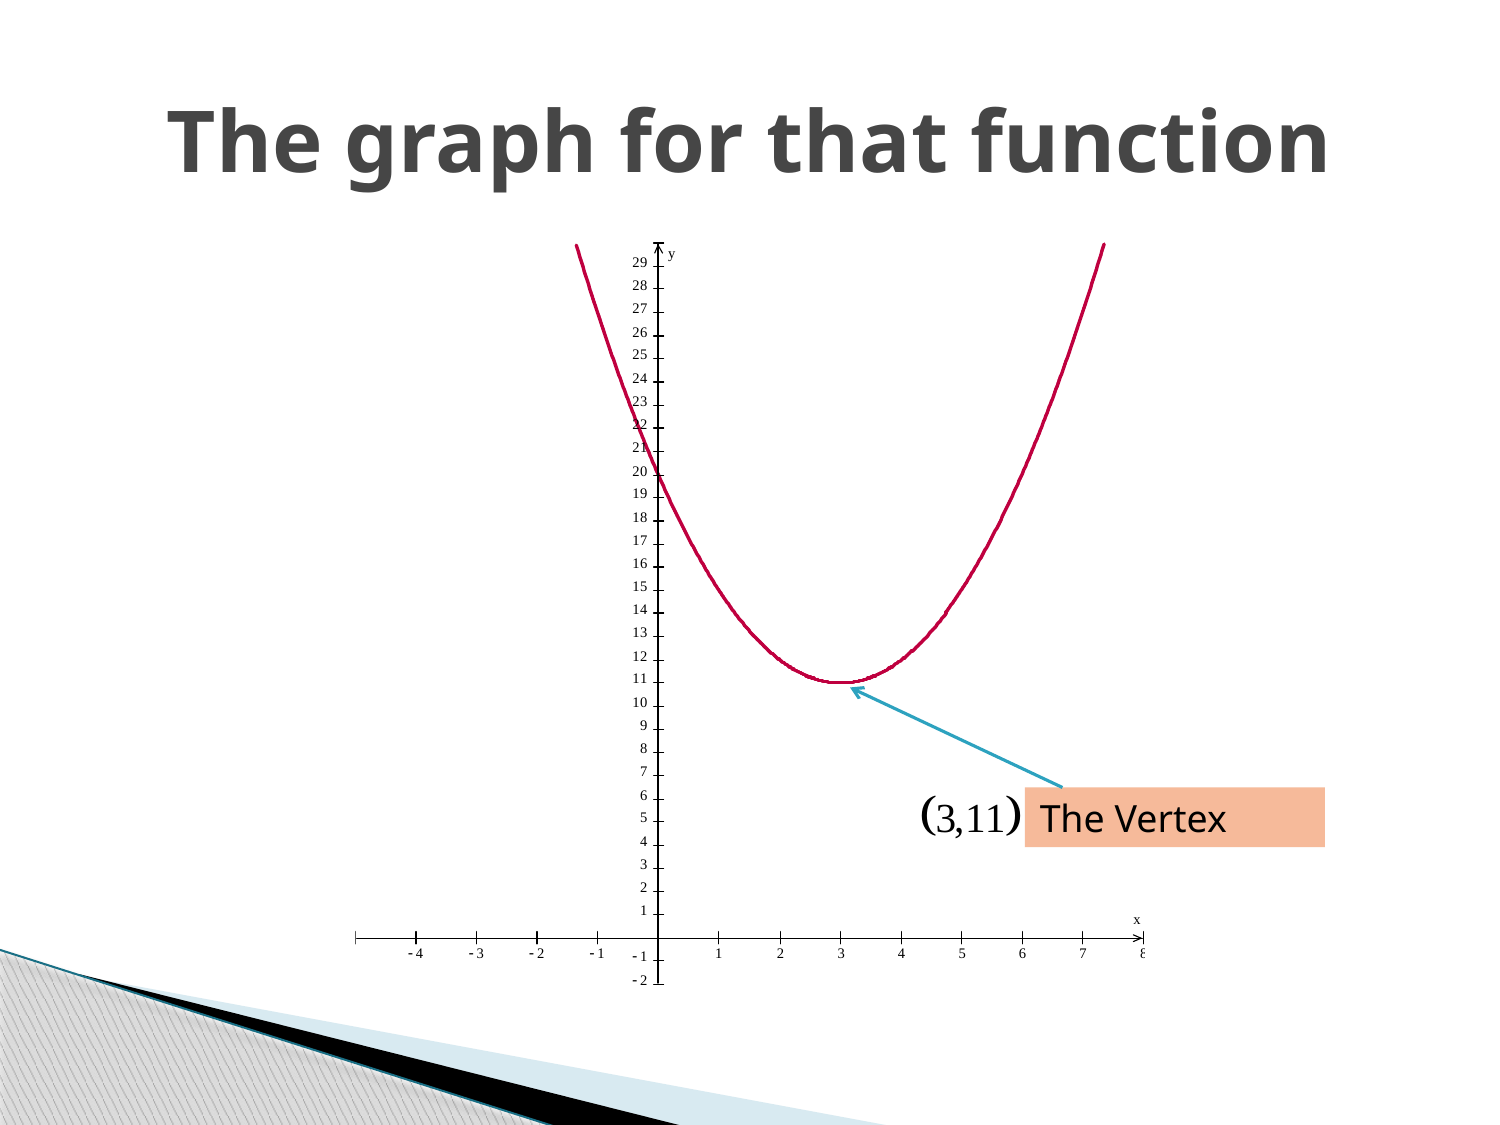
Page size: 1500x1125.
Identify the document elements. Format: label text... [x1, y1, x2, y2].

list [355, 242, 1145, 986]
title The graph for that function [75, 45, 1425, 233]
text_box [914, 799, 1026, 857]
text_box The Vertex [1151, 787, 1325, 848]
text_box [849, 687, 1063, 788]
